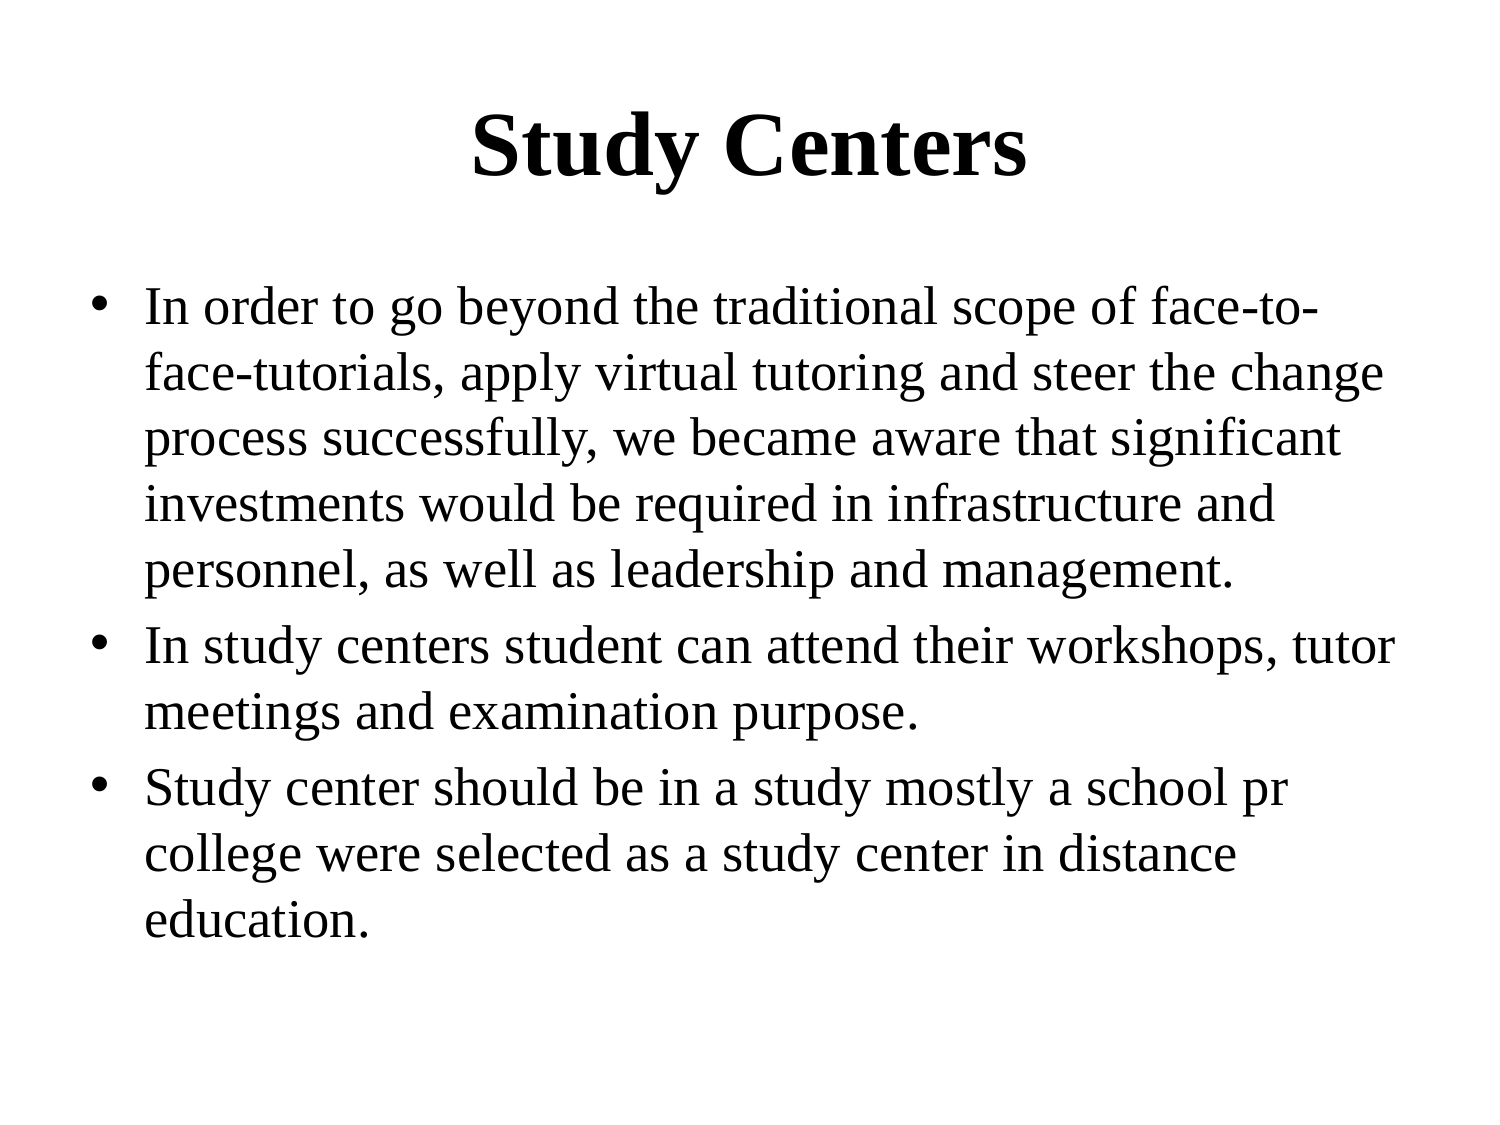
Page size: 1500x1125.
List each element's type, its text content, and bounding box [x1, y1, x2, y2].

title Study Centers [75, 45, 1425, 233]
list In order to go beyond the traditional scope of face-to-face-tutorials, apply virtual tutoring and steer the change process successfully, we became aware that significant investments would be required in infrastructure and personnel, as well as leadership and management. In study centers student can attend their workshops, tutor meetings and examination purpose. Study center should be in a study mostly a school pr college were selected as a study center in distance education. [75, 262, 1425, 1005]
